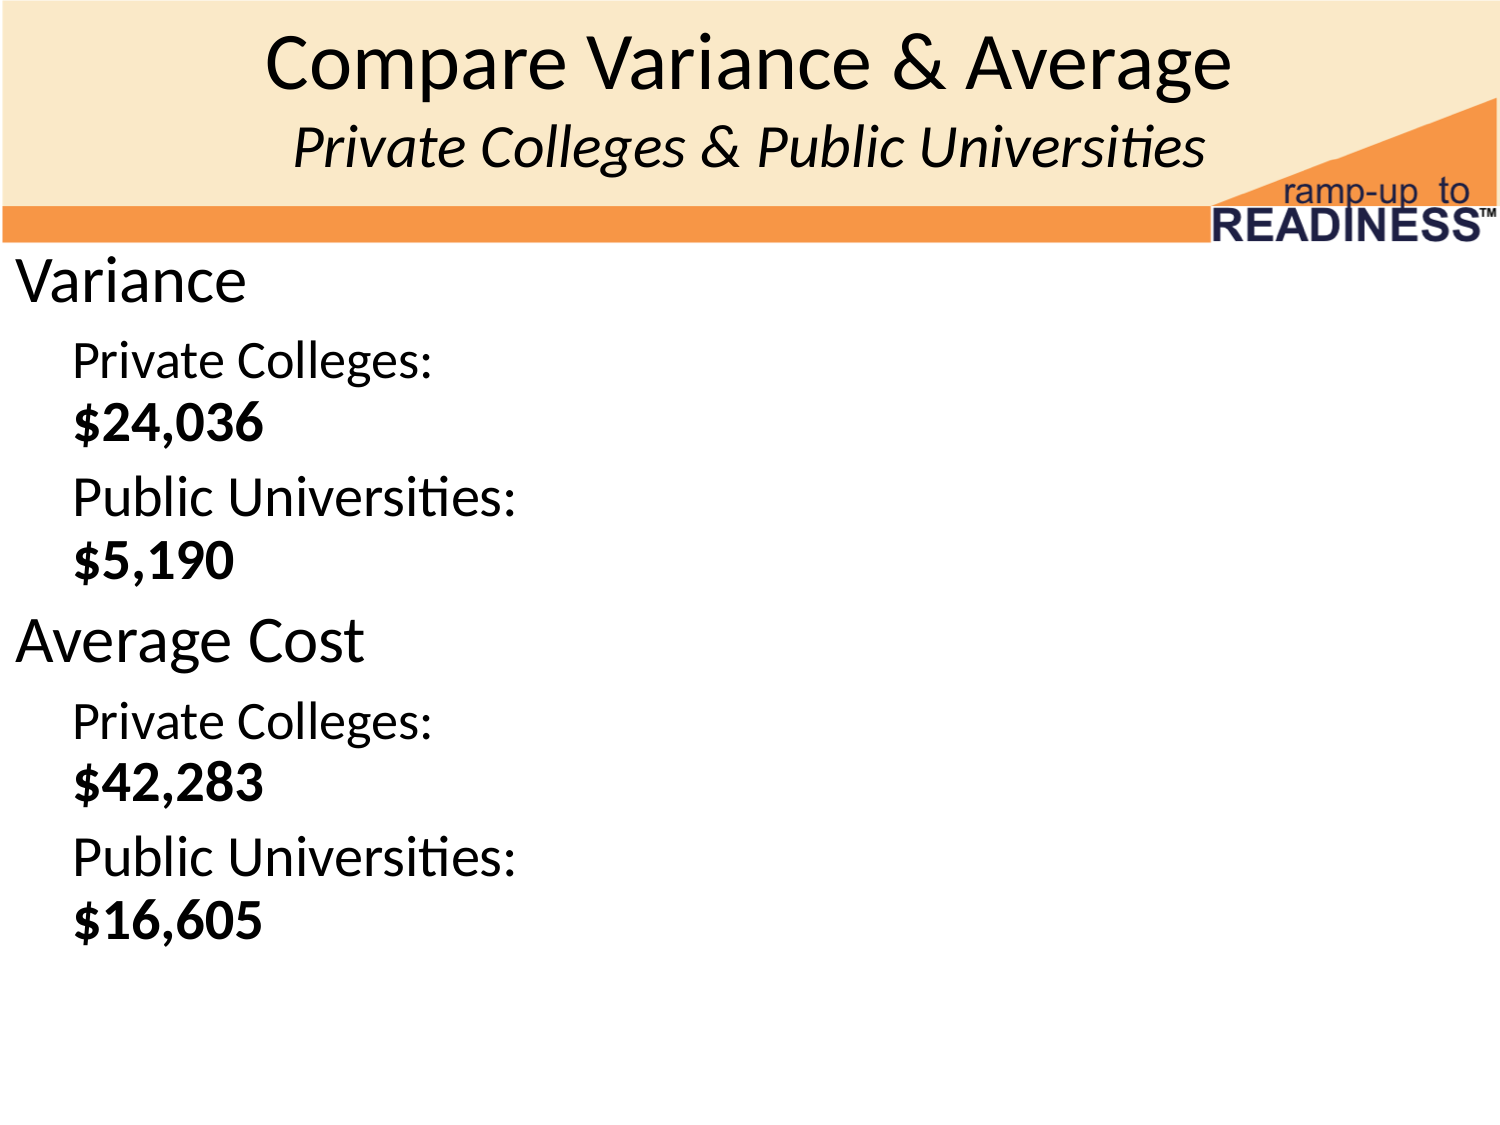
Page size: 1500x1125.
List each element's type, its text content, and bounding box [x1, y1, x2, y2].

picture [0, 188, 1500, 237]
list Variance Private Colleges: $24,036 Public Universities: $5,190 Average Cost Private Colleges: $42,283 Public Universities: $16,605 [0, 237, 1500, 1125]
title Compare Variance & Average Private Colleges & Public Universities [0, 0, 1500, 188]
